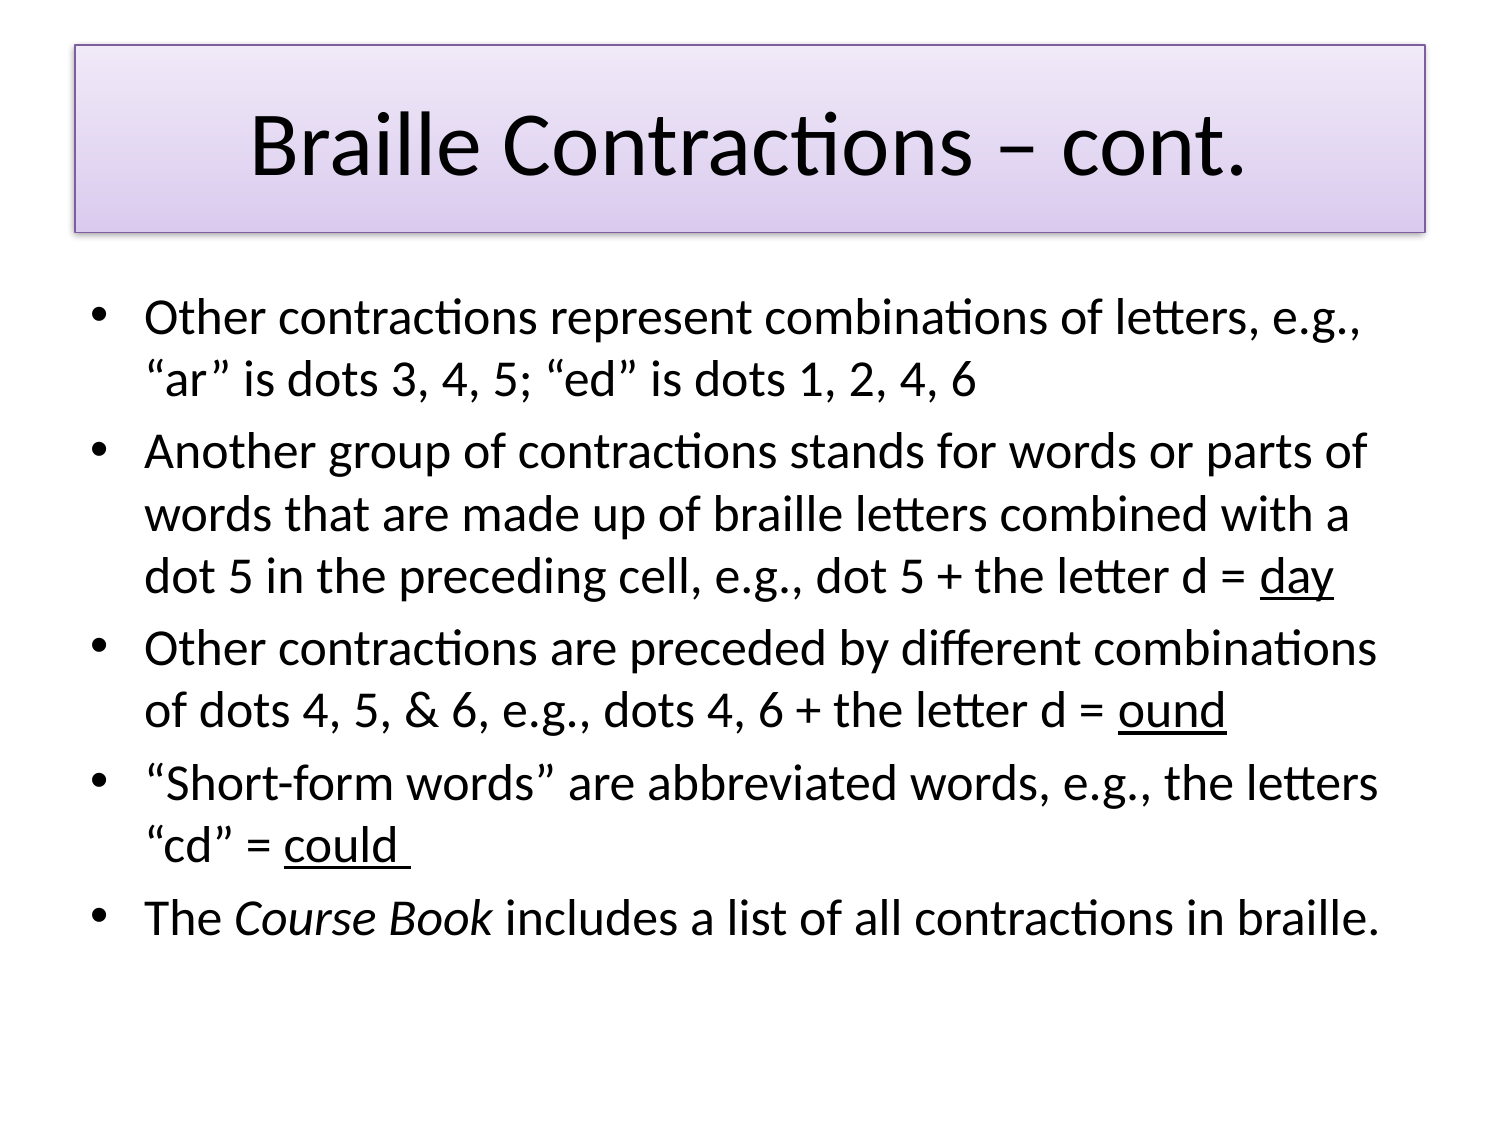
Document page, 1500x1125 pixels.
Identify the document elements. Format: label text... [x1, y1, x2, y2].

list Other contractions represent combinations of letters, e.g., “ar” is dots 3, 4, 5; “ed” is dots 1, 2, 4, 6 Another group of contractions stands for words or parts of words that are made up of braille letters combined with a dot 5 in the preceding cell, e.g., dot 5 + the letter d = day Other contractions are preceded by different combinations of dots 4, 5, & 6, e.g., dots 4, 6 + the letter d = ound “Short-form words” are abbreviated words, e.g., the letters “cd” = could The Course Book includes a list of all contractions in braille. [75, 275, 1438, 1050]
title Braille Contractions – cont. [74, 44, 1426, 233]
